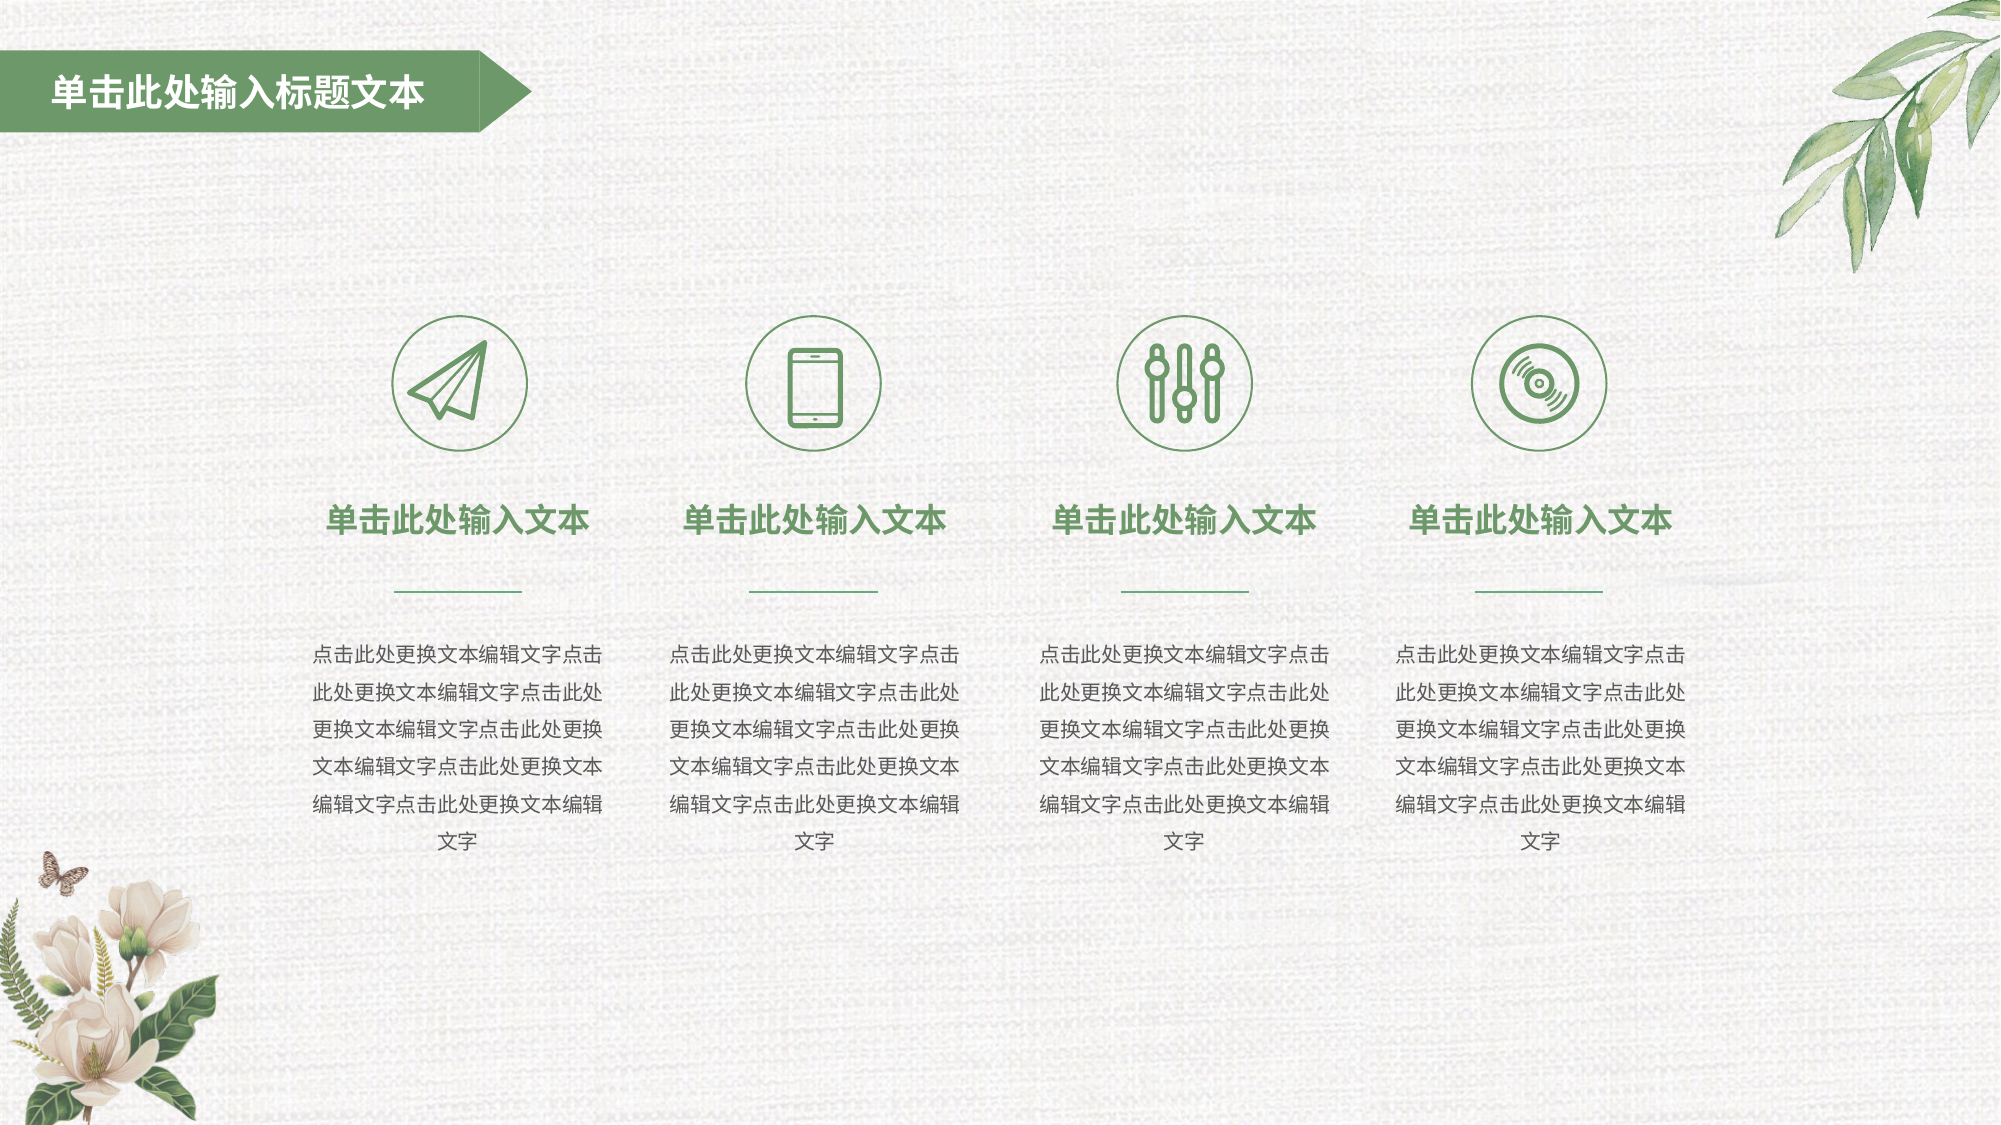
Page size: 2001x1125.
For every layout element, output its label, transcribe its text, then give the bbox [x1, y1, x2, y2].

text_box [1144, 343, 1225, 424]
text_box [391, 315, 528, 452]
text_box 点击此处更换文本编辑文字点击此处更换文本编辑文字点击此处更换文本编辑文字点击此处更换文本编辑文字点击此处更换文本编辑文字点击此处更换文本编辑文字 [293, 622, 623, 862]
text_box 单击此处输入文本 [1034, 492, 1335, 547]
text_box 点击此处更换文本编辑文字点击此处更换文本编辑文字点击此处更换文本编辑文字点击此处更换文本编辑文字点击此处更换文本编辑文字点击此处更换文本编辑文字 [1020, 622, 1349, 862]
text_box [1470, 315, 1608, 452]
text_box [1116, 315, 1254, 452]
text_box [745, 315, 882, 452]
text_box [406, 340, 488, 421]
text_box 点击此处更换文本编辑文字点击此处更换文本编辑文字点击此处更换文本编辑文字点击此处更换文本编辑文字点击此处更换文本编辑文字点击此处更换文本编辑文字 [1376, 622, 1706, 862]
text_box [1499, 343, 1580, 424]
text_box 单击此处输入文本 [308, 492, 608, 547]
text_box 单击此处输入文本 [1391, 492, 1691, 547]
text_box 点击此处更换文本编辑文字点击此处更换文本编辑文字点击此处更换文本编辑文字点击此处更换文本编辑文字点击此处更换文本编辑文字点击此处更换文本编辑文字 [650, 622, 980, 862]
picture [0, 0, 2001, 1125]
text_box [0, 50, 532, 133]
text_box 单击此处输入文本 [665, 492, 966, 547]
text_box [787, 347, 843, 429]
